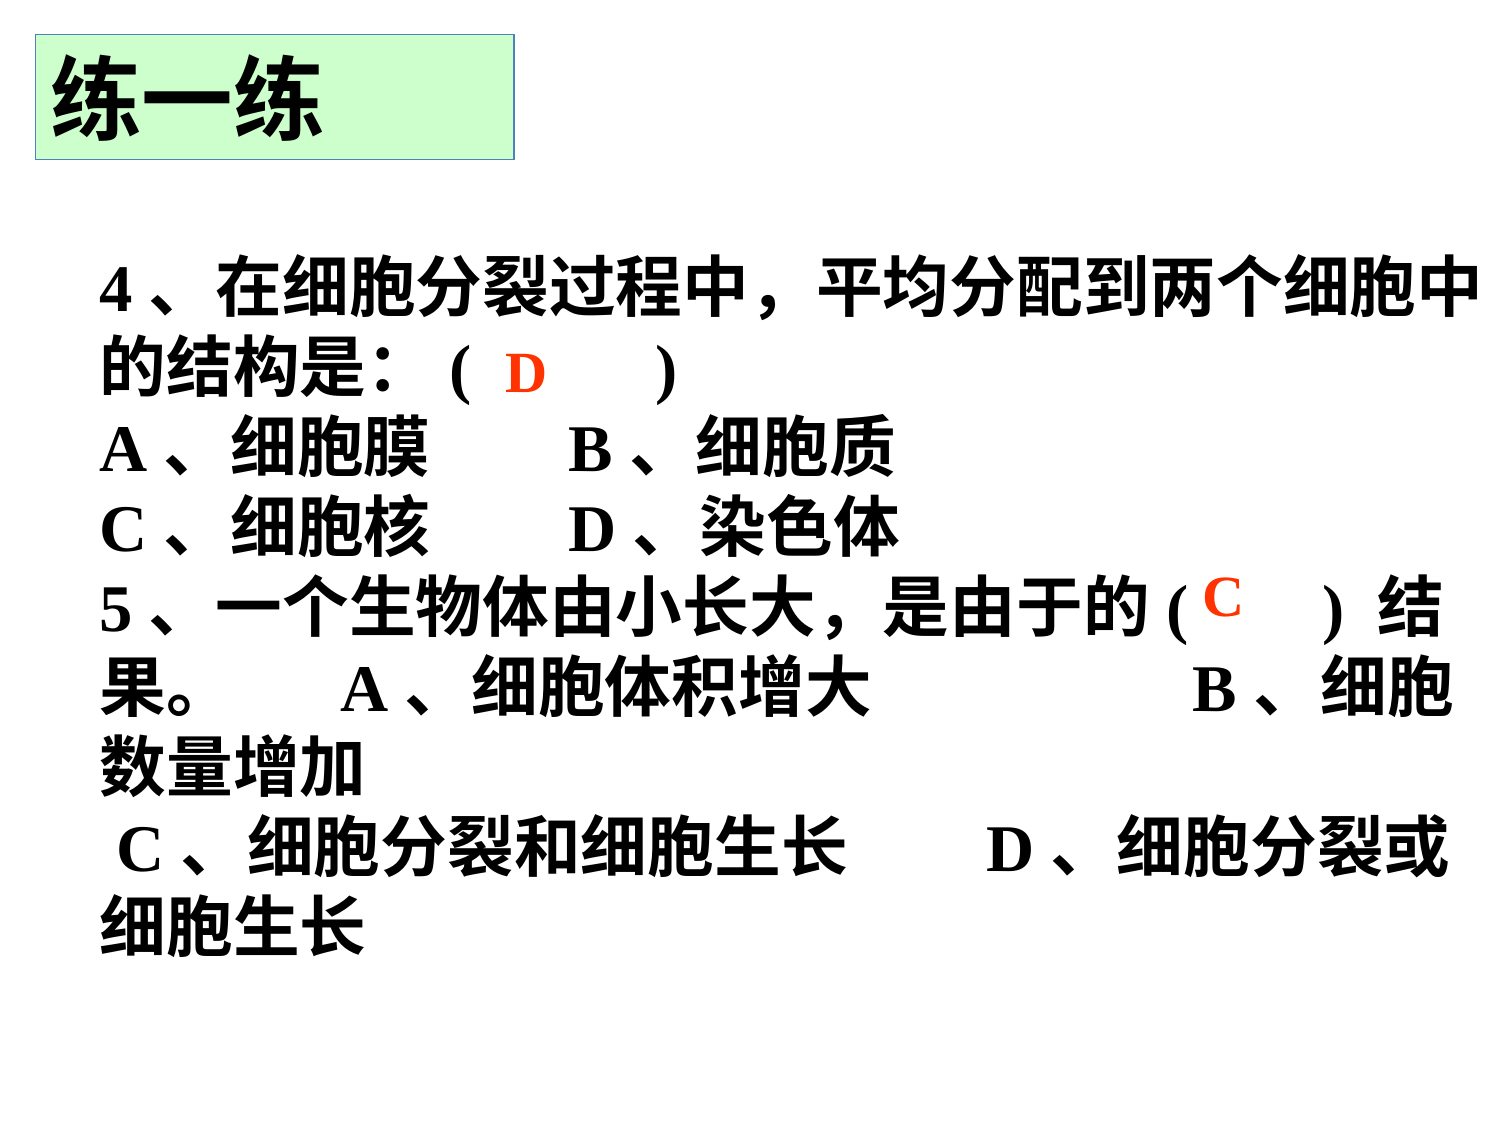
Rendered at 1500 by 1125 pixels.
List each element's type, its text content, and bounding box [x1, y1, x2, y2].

text_box D [490, 326, 563, 411]
text_box 4、在细胞分裂过程中，平均分配到两个细胞中的结构是：( ) A、细胞膜 B、细胞质 C、细胞核 D、染色体 5、一个生物体由小长大，是由于的( ) 结果。 A、细胞体积增大 B、细胞数量增加 C、细胞分裂和细胞生长 D、细胞分裂或细胞生长 [84, 237, 1500, 972]
text_box 练一练 [35, 34, 514, 160]
text_box C [1187, 550, 1259, 636]
